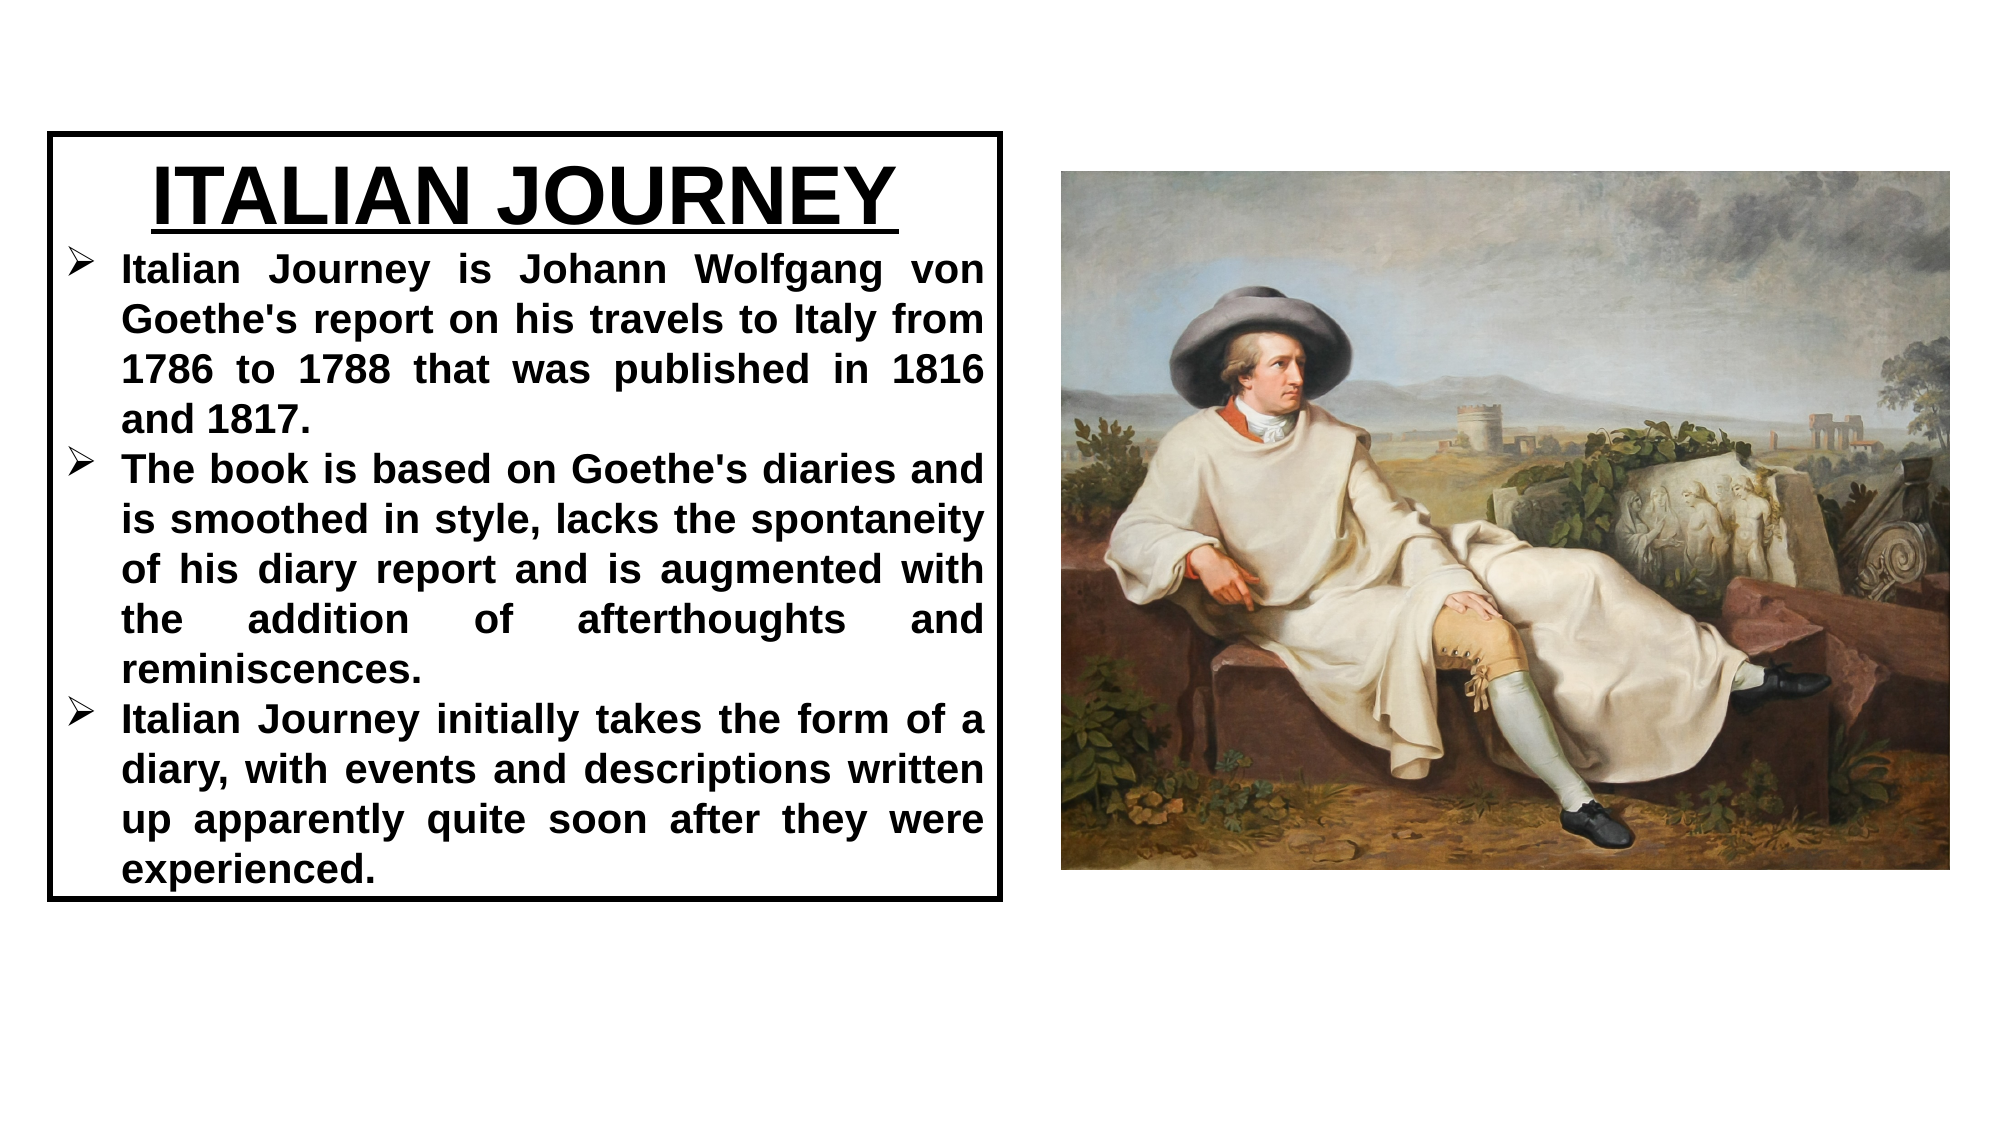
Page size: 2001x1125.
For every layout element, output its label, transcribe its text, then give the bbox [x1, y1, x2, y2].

text_box ITALIAN JOURNEY Italian Journey is Johann Wolfgang von Goethe's report on his travels to Italy from 1786 to 1788 that was published in 1816 and 1817. The book is based on Goethe's diaries and is smoothed in style, lacks the spontaneity of his diary report and is augmented with the addition of afterthoughts and reminiscences. Italian Journey initially takes the form of a diary, with events and descriptions written up apparently quite soon after they were experienced. [49, 133, 1001, 900]
picture [1061, 171, 1950, 870]
